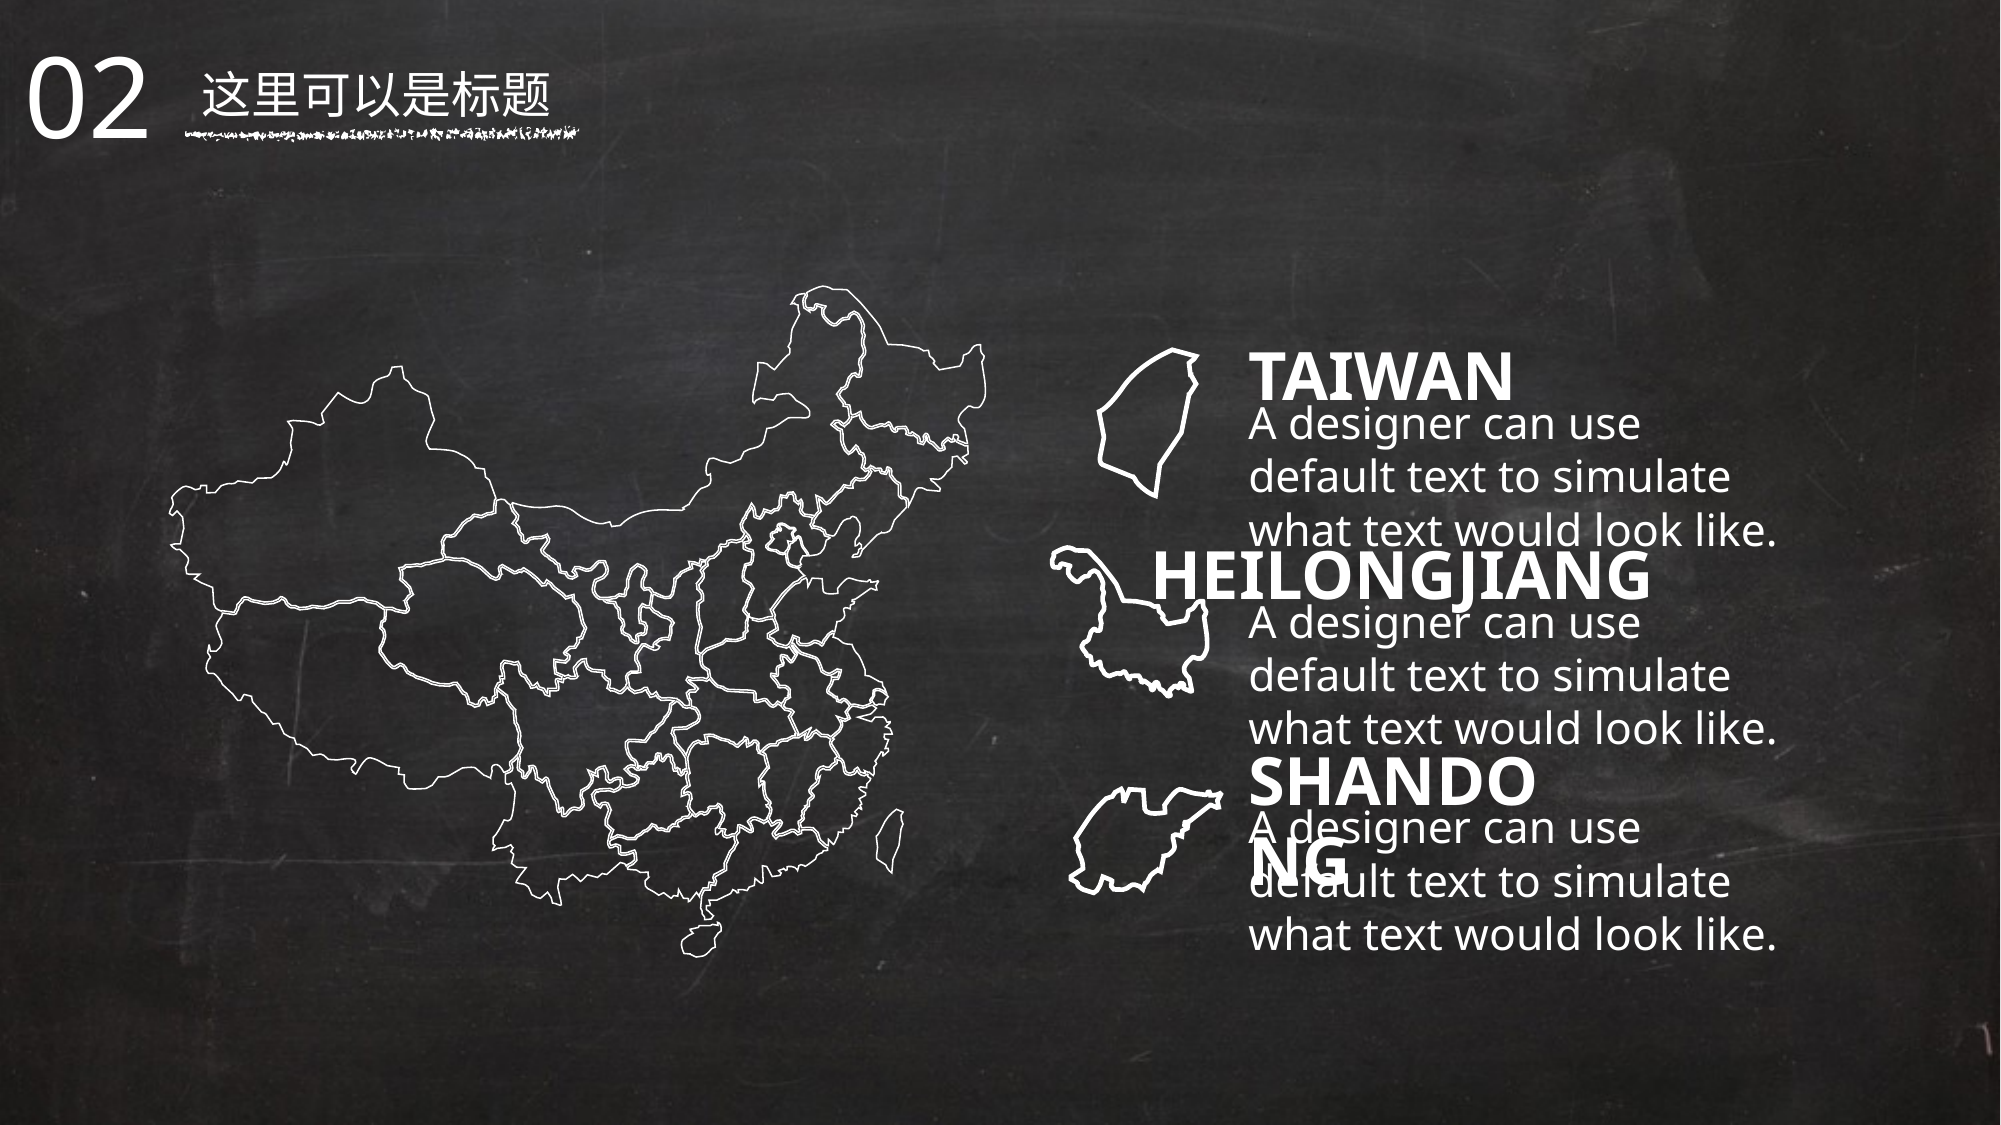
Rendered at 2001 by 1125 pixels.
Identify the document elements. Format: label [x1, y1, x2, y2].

picture [0, 0, 2001, 1125]
text_box [1233, 525, 1797, 710]
text_box [1233, 731, 1797, 915]
text_box [1233, 326, 1797, 511]
text_box [169, 285, 986, 958]
text_box [1099, 349, 1197, 496]
text_box [1070, 789, 1221, 893]
text_box [1052, 547, 1208, 697]
text_box [9, 18, 580, 171]
